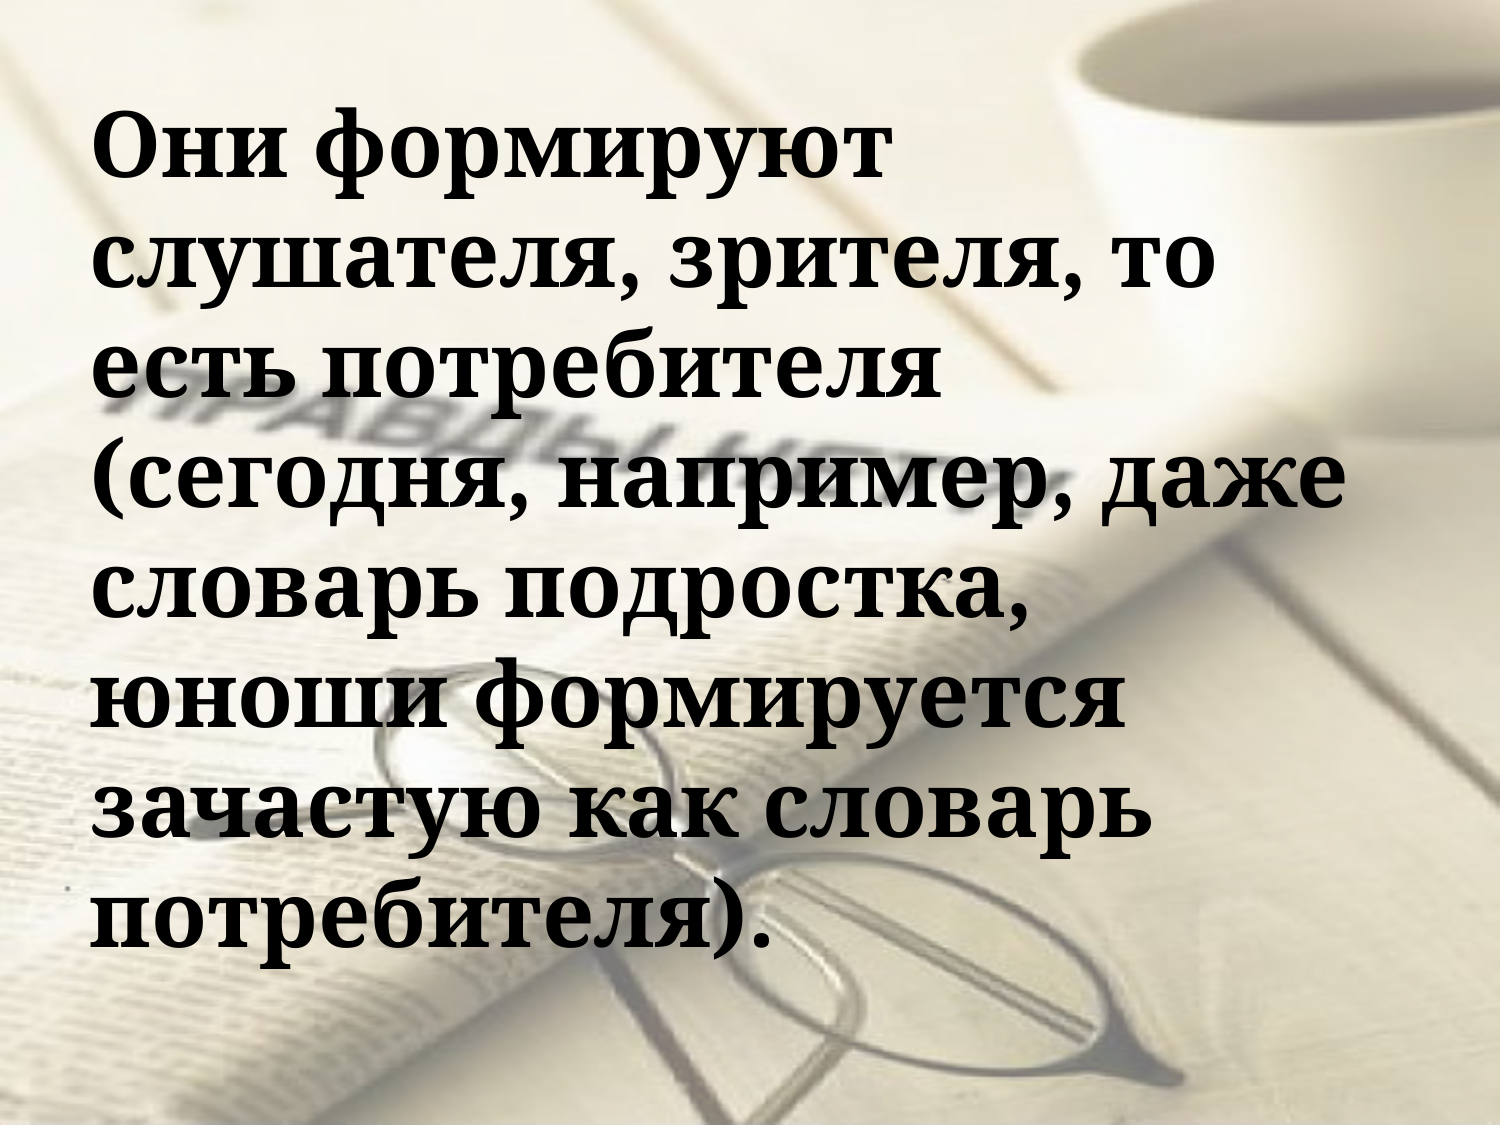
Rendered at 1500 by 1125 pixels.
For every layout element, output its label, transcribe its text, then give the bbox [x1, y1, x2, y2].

list Они формируют слушателя, зрителя, то есть потребителя (сегодня, например, даже словарь подростка, юноши формируется зачастую как словарь потребителя). [75, 78, 1425, 1000]
